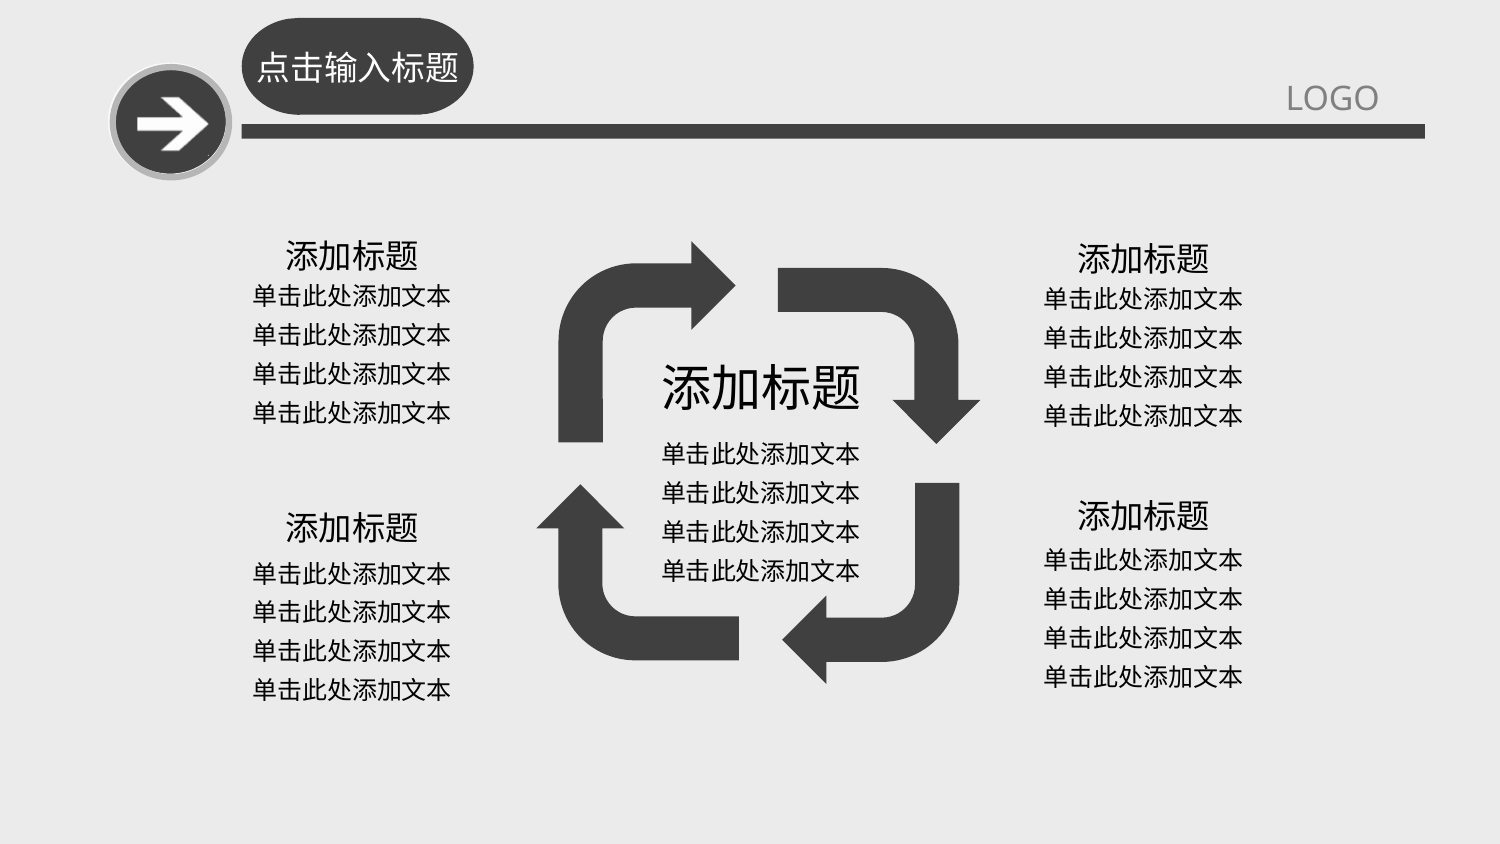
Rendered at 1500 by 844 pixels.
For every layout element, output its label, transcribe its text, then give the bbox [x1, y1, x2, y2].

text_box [613, 348, 909, 596]
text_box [110, 65, 229, 178]
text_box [995, 487, 1292, 702]
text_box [995, 230, 1292, 441]
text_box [204, 228, 500, 437]
text_box [776, 266, 983, 446]
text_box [241, 17, 487, 115]
text_box LOGO [1270, 69, 1404, 123]
text_box [241, 123, 1426, 140]
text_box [204, 499, 500, 715]
text_box [533, 482, 740, 662]
text_box [780, 481, 961, 687]
text_box [557, 238, 738, 444]
